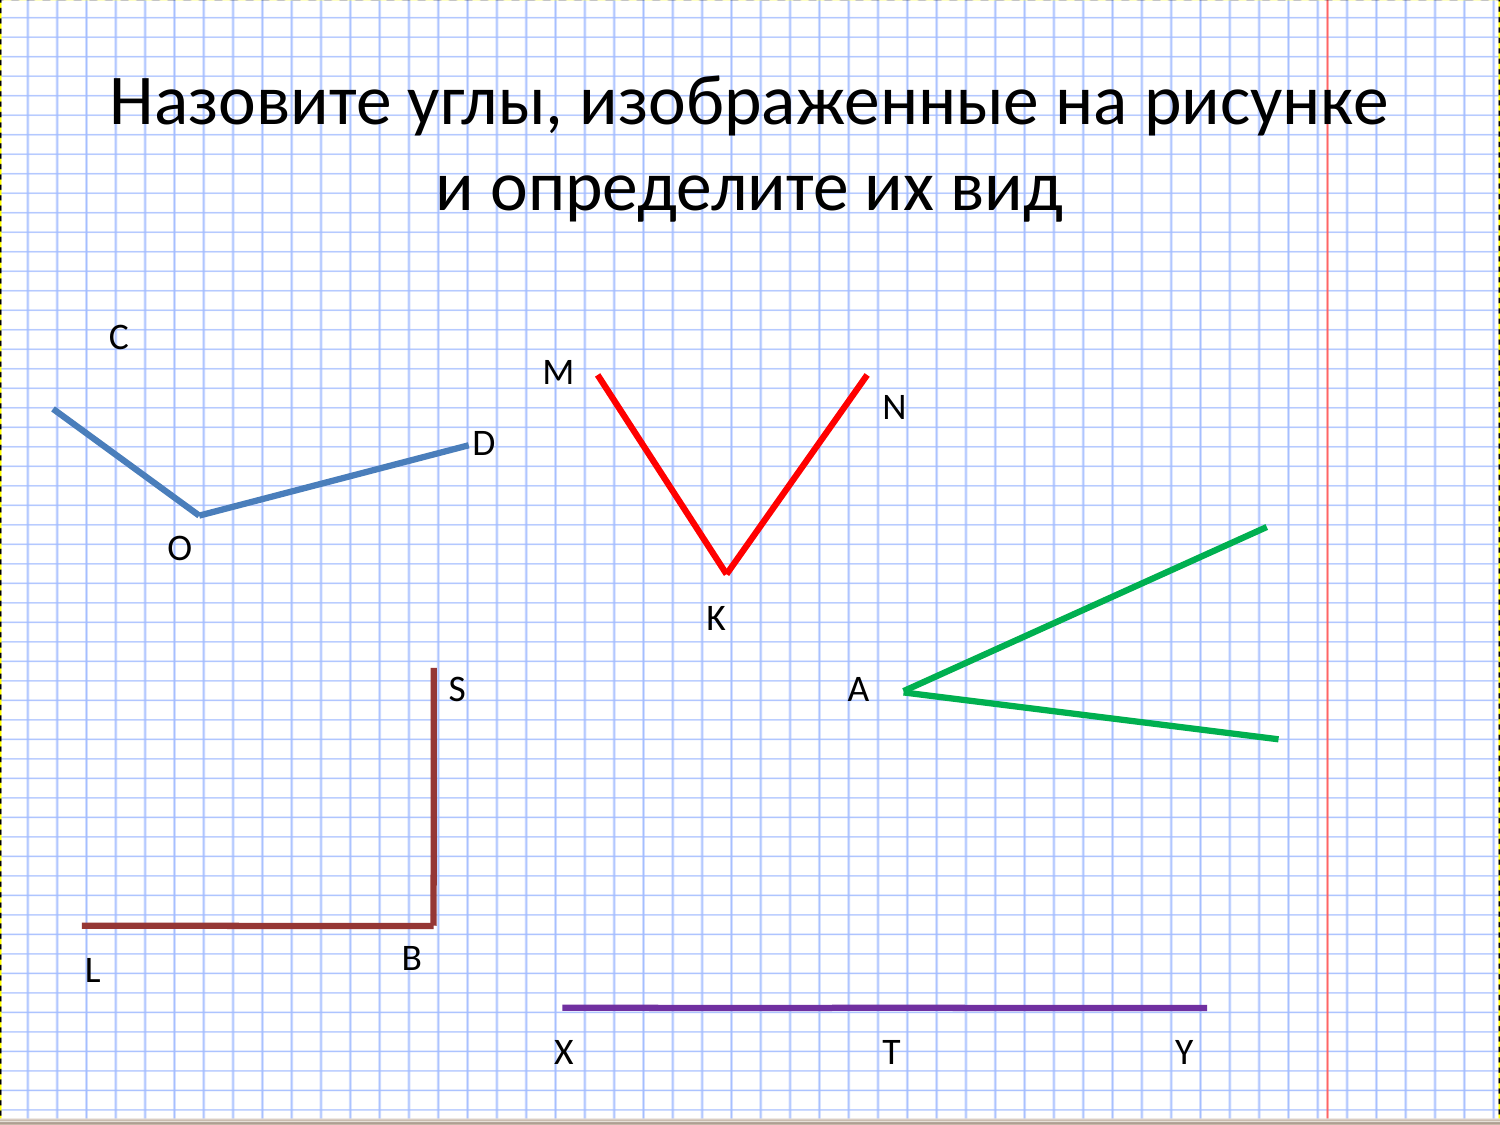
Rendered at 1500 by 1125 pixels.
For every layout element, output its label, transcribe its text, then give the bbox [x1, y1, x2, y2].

title Назовите углы, изображенные на рисунке и определите их вид [75, 45, 1425, 233]
text_box O [152, 524, 208, 576]
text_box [696, 404, 897, 546]
text_box D [457, 410, 511, 470]
text_box L [70, 937, 117, 998]
text_box B [386, 925, 438, 986]
text_box M [527, 339, 590, 400]
picture [0, 0, 1500, 1125]
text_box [903, 692, 1279, 740]
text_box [52, 408, 200, 516]
text_box Y [1160, 1019, 1209, 1080]
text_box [562, 409, 691, 540]
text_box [198, 445, 469, 516]
text_box K [691, 585, 741, 646]
text_box A [832, 656, 885, 717]
text_box C [94, 304, 144, 365]
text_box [903, 526, 1267, 691]
text_box S [433, 656, 481, 716]
text_box X [539, 1019, 589, 1080]
text_box T [867, 1019, 916, 1080]
text_box N [867, 374, 922, 435]
